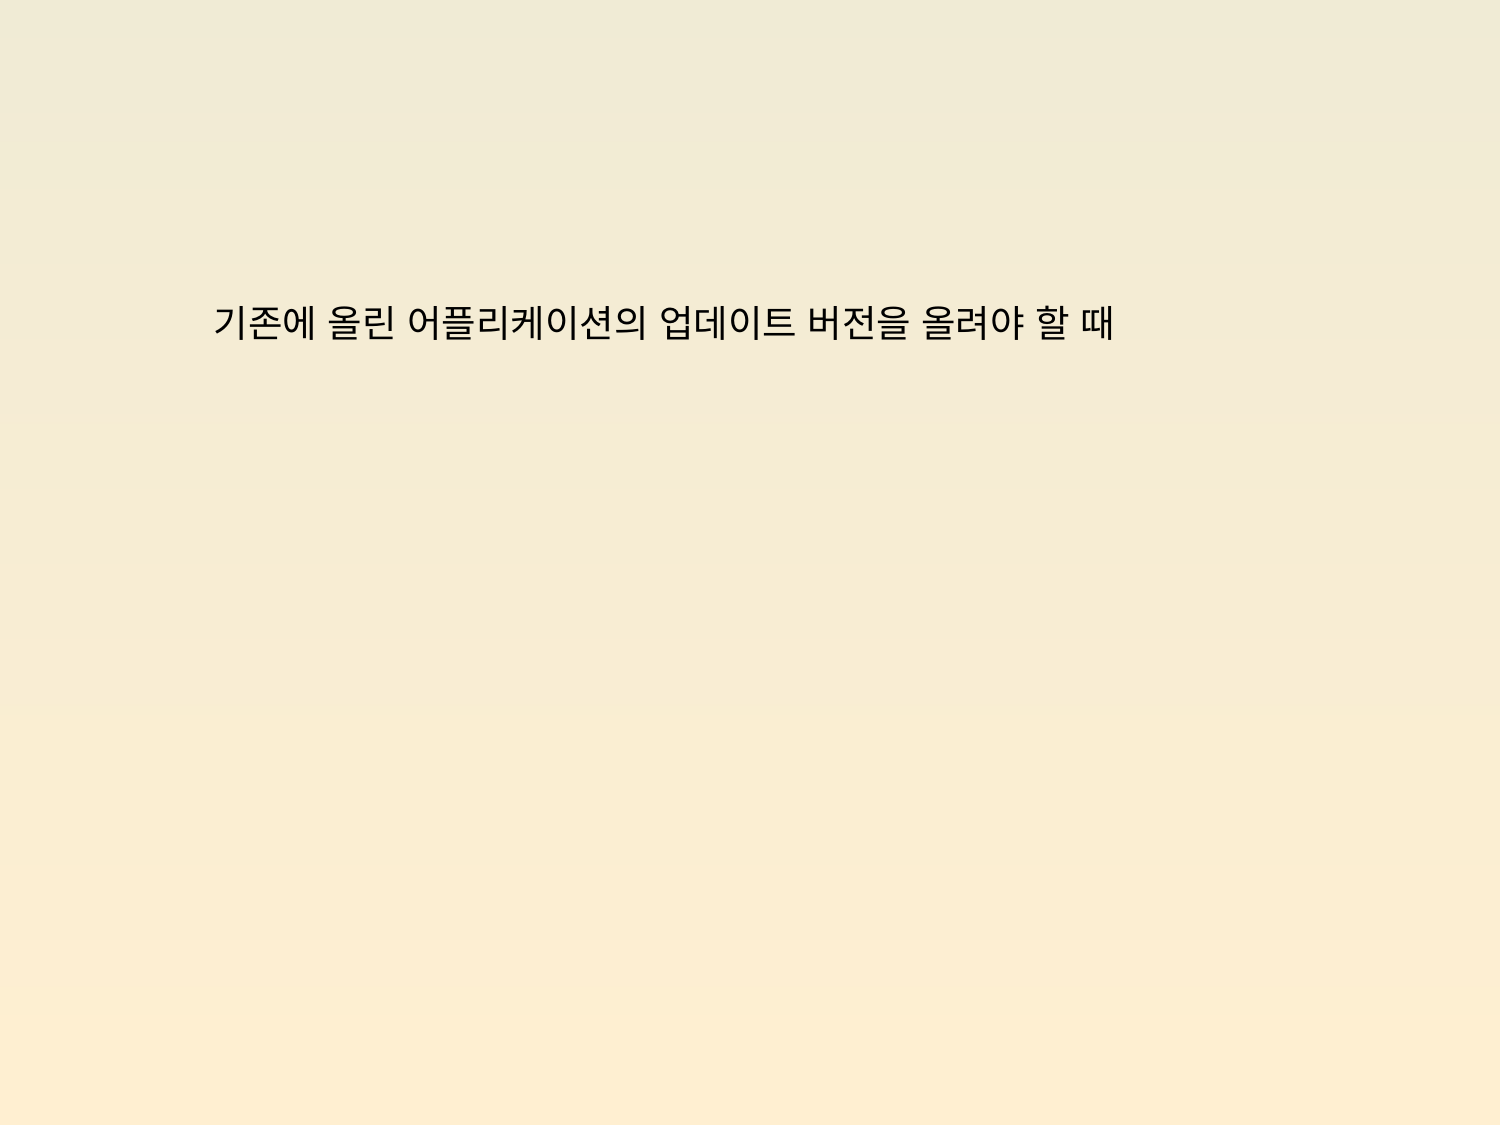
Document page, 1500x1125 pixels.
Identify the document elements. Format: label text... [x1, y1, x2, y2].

text_box 기존에 올린 어플리케이션의 업데이트 버전을 올려야 할 때 [199, 292, 1243, 353]
